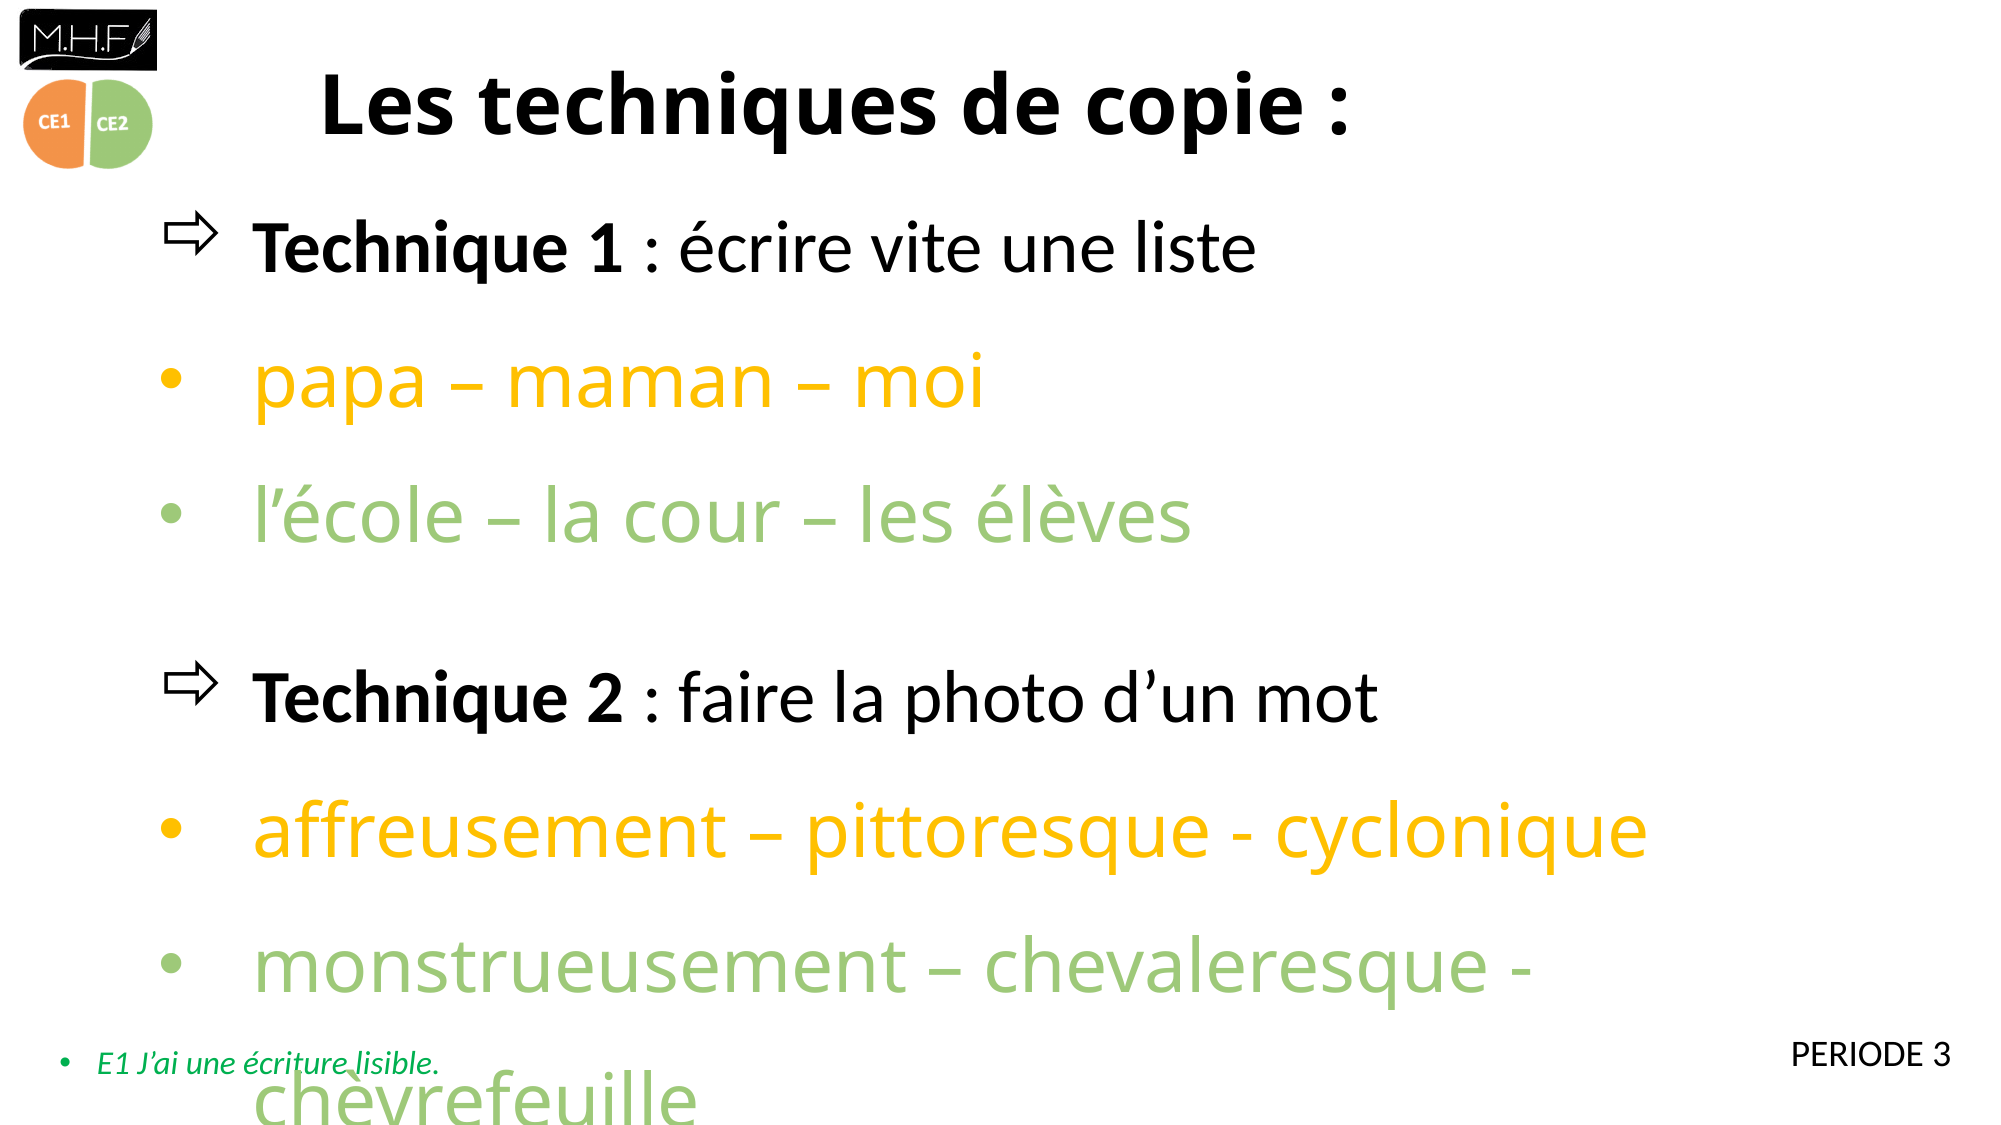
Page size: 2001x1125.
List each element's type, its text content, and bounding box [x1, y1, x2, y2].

text_box PERIODE 3 [1762, 1021, 1967, 1082]
picture [1, 7, 177, 207]
text_box E1 J’ai une écriture lisible. [44, 1038, 144, 1092]
text_box Technique 1 : écrire vite une liste papa – maman – moi l’école – la cour – les élèves Technique 2 : faire la photo d’un mot affreusement – pittoresque - cyclonique monstrueusement – chevaleresque - chèvrefeuille [144, 190, 1762, 1125]
text_box Les techniques de copie : [303, 7, 1549, 190]
